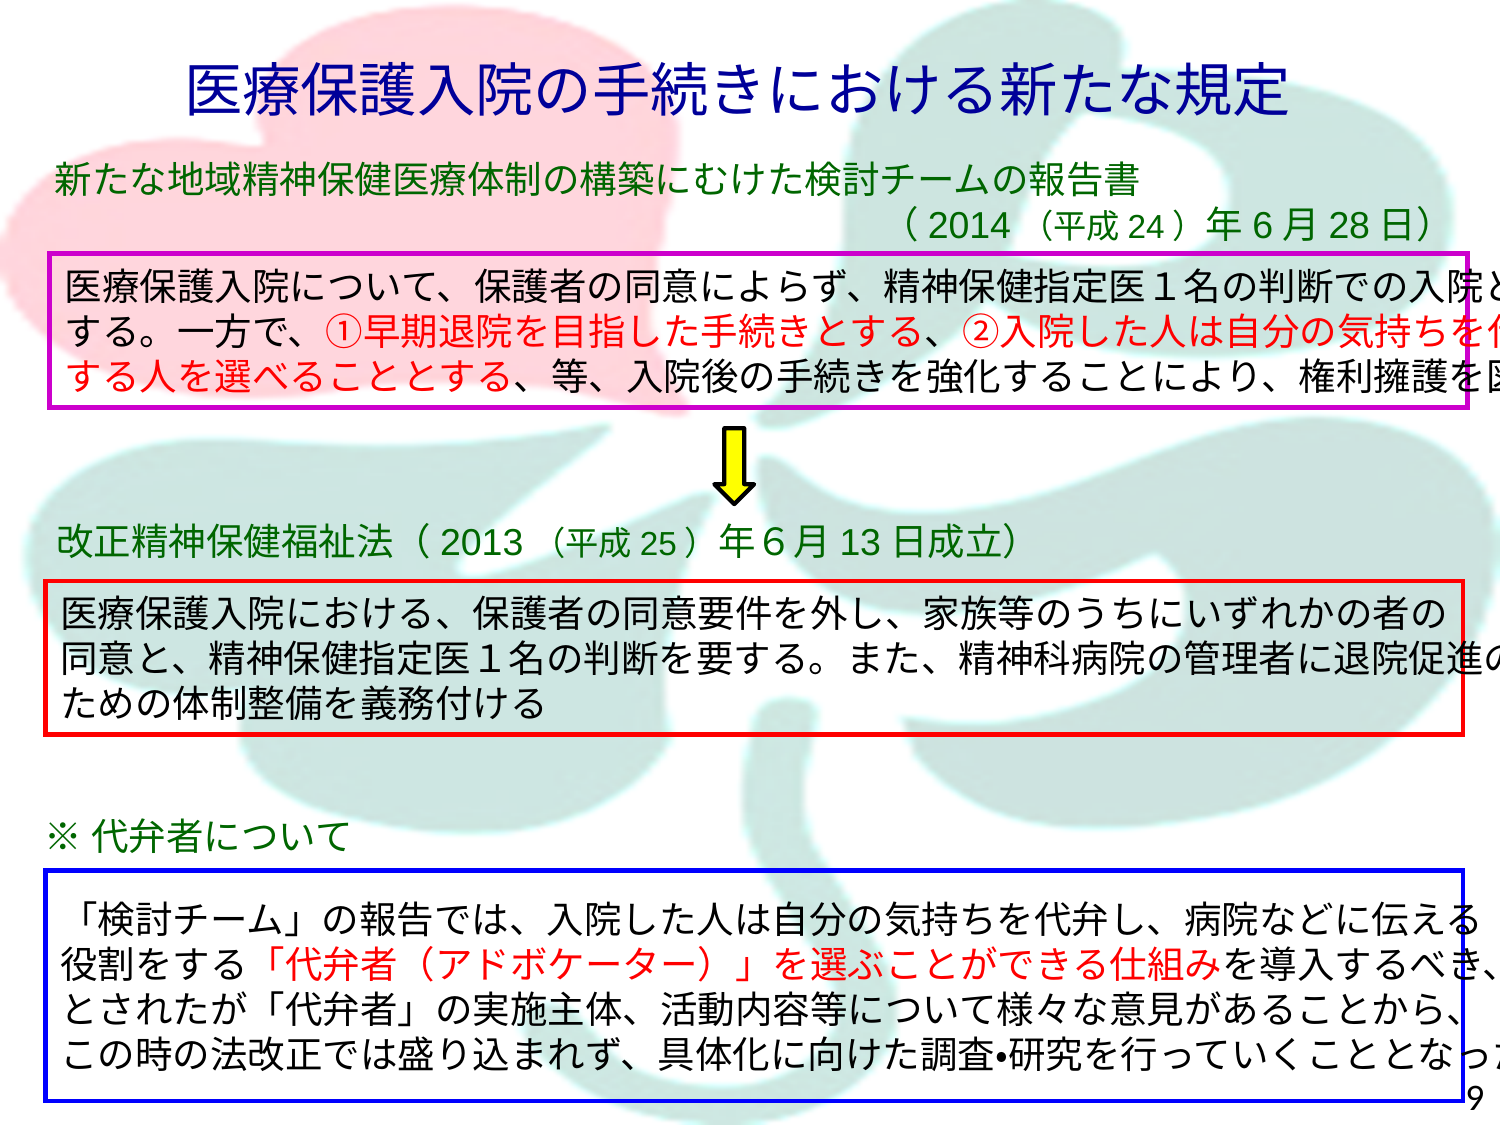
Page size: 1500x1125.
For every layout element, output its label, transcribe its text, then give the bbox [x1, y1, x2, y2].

picture [0, 929, 1149, 1125]
text_box 医療保護入院について、保護者の同意によらず、精神保健指定医１名の判断での入院と する。一方で、①早期退院を目指した手続きとする、②入院した人は自分の気持ちを代弁 する人を選べることとする、等、入院後の手続きを強化することにより、権利擁護を図る [49, 338, 1468, 408]
text_box [712, 426, 757, 507]
slide_number 9 [1149, 1065, 1500, 1125]
text_box 新たな地域精神保健医療体制の構築にむけた検討チームの報告書 （2014（平成24）年6月28日） [39, 133, 1469, 338]
text_box ※代弁者について [0, 813, 453, 929]
text_box 改正精神保健福祉法（2013（平成25）年６月13日成立） [41, 518, 1471, 634]
title 医療保護入院の手続きにおける新たな規定 [34, 0, 1441, 183]
picture [0, 0, 1500, 1065]
text_box 「検討チーム」の報告では、入院した人は自分の気持ちを代弁し、病院などに伝える 役割をする「代弁者（アドボケーター）」を選ぶことができる仕組みを導入するべき、 とされたが「代弁者」の実施主体、活動内容等について様々な意見があることから、 この時の法改正では盛り込まれず、具体化に向けた調査・研究を行っていくこととなった [45, 870, 1464, 1102]
text_box 医療保護入院における、保護者の同意要件を外し、家族等のうちにいずれかの者の 同意と、精神保健指定医１名の判断を要する。また、精神科病院の管理者に退院促進の ための体制整備を義務付ける [45, 634, 1464, 735]
